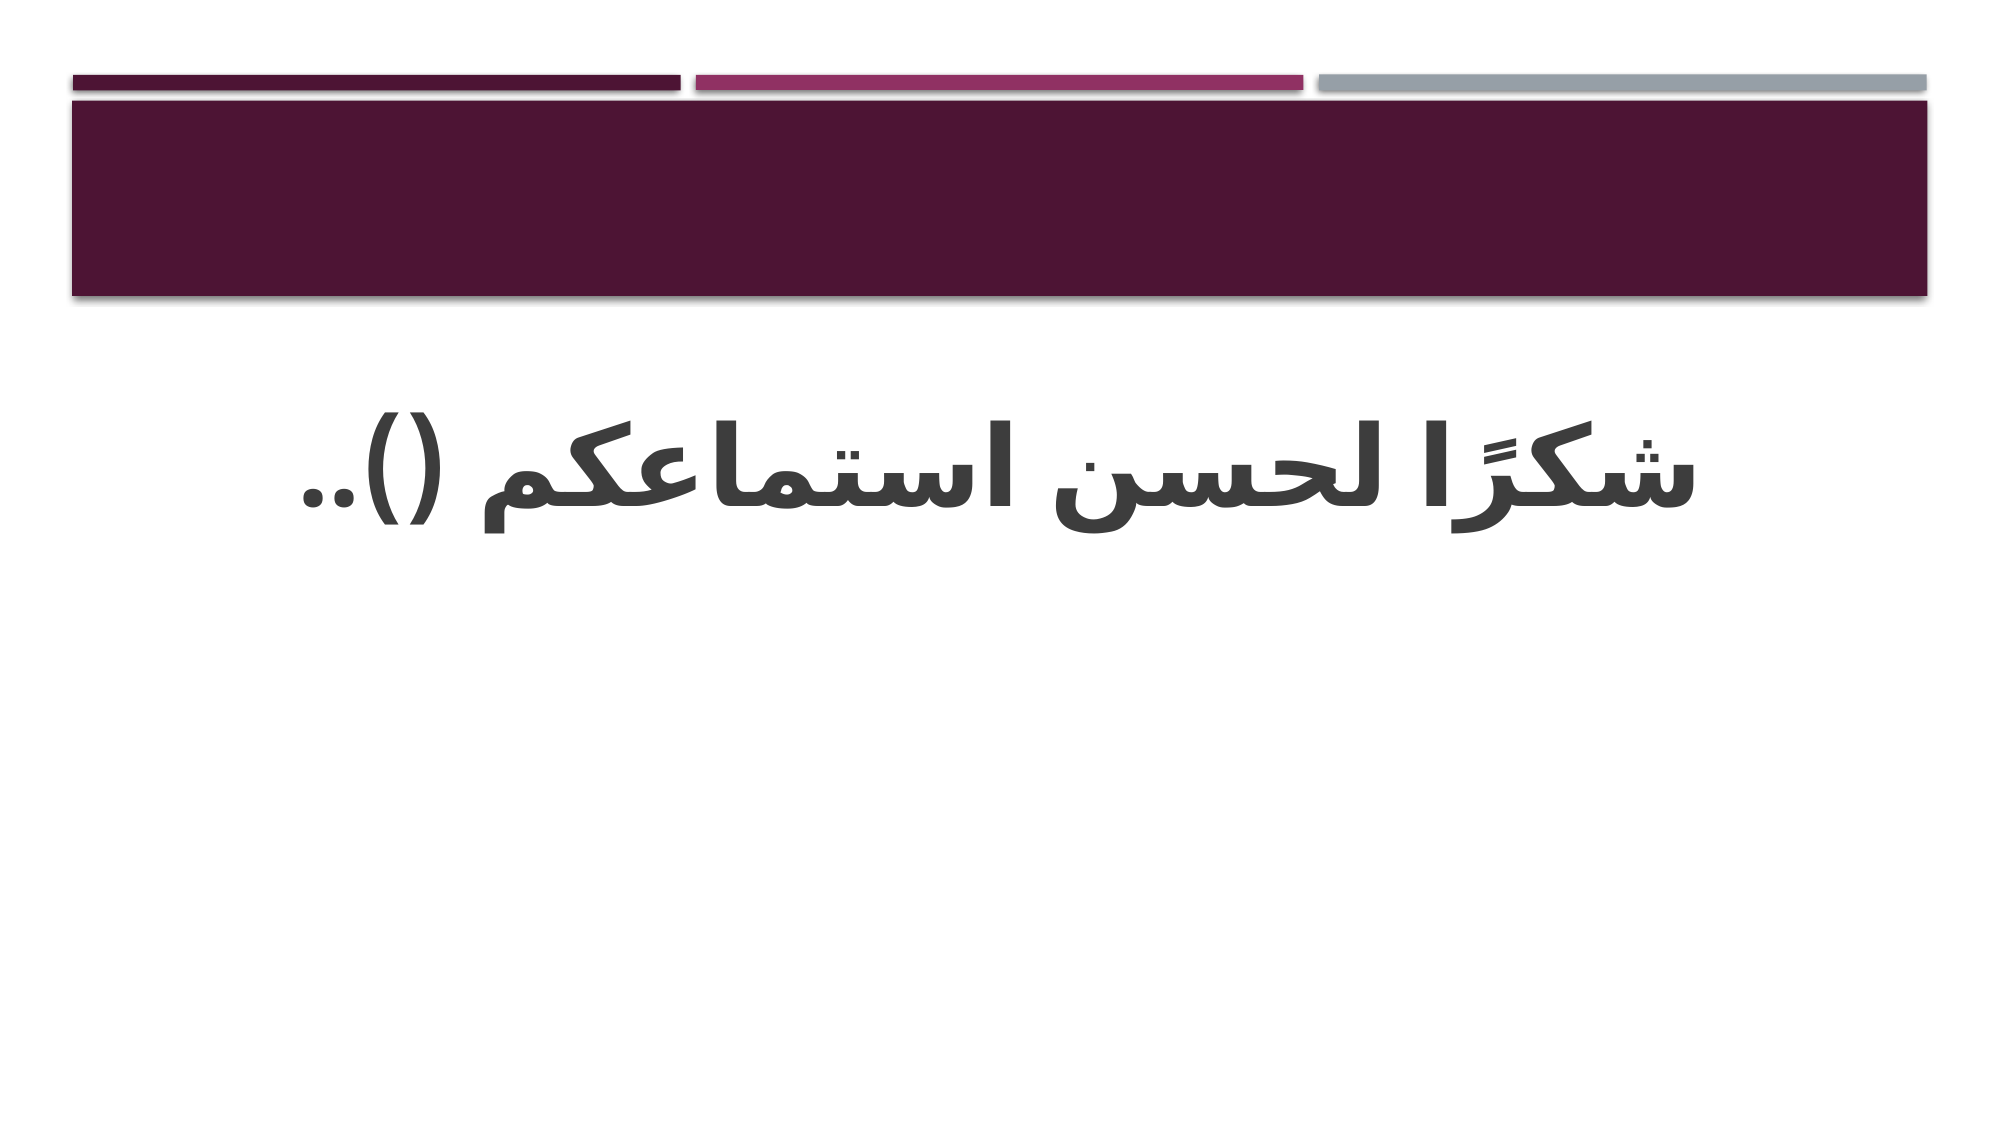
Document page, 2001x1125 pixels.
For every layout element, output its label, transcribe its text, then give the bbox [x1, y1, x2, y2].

list شكرًا لحسن استماعكم ().. [95, 0, 1905, 962]
